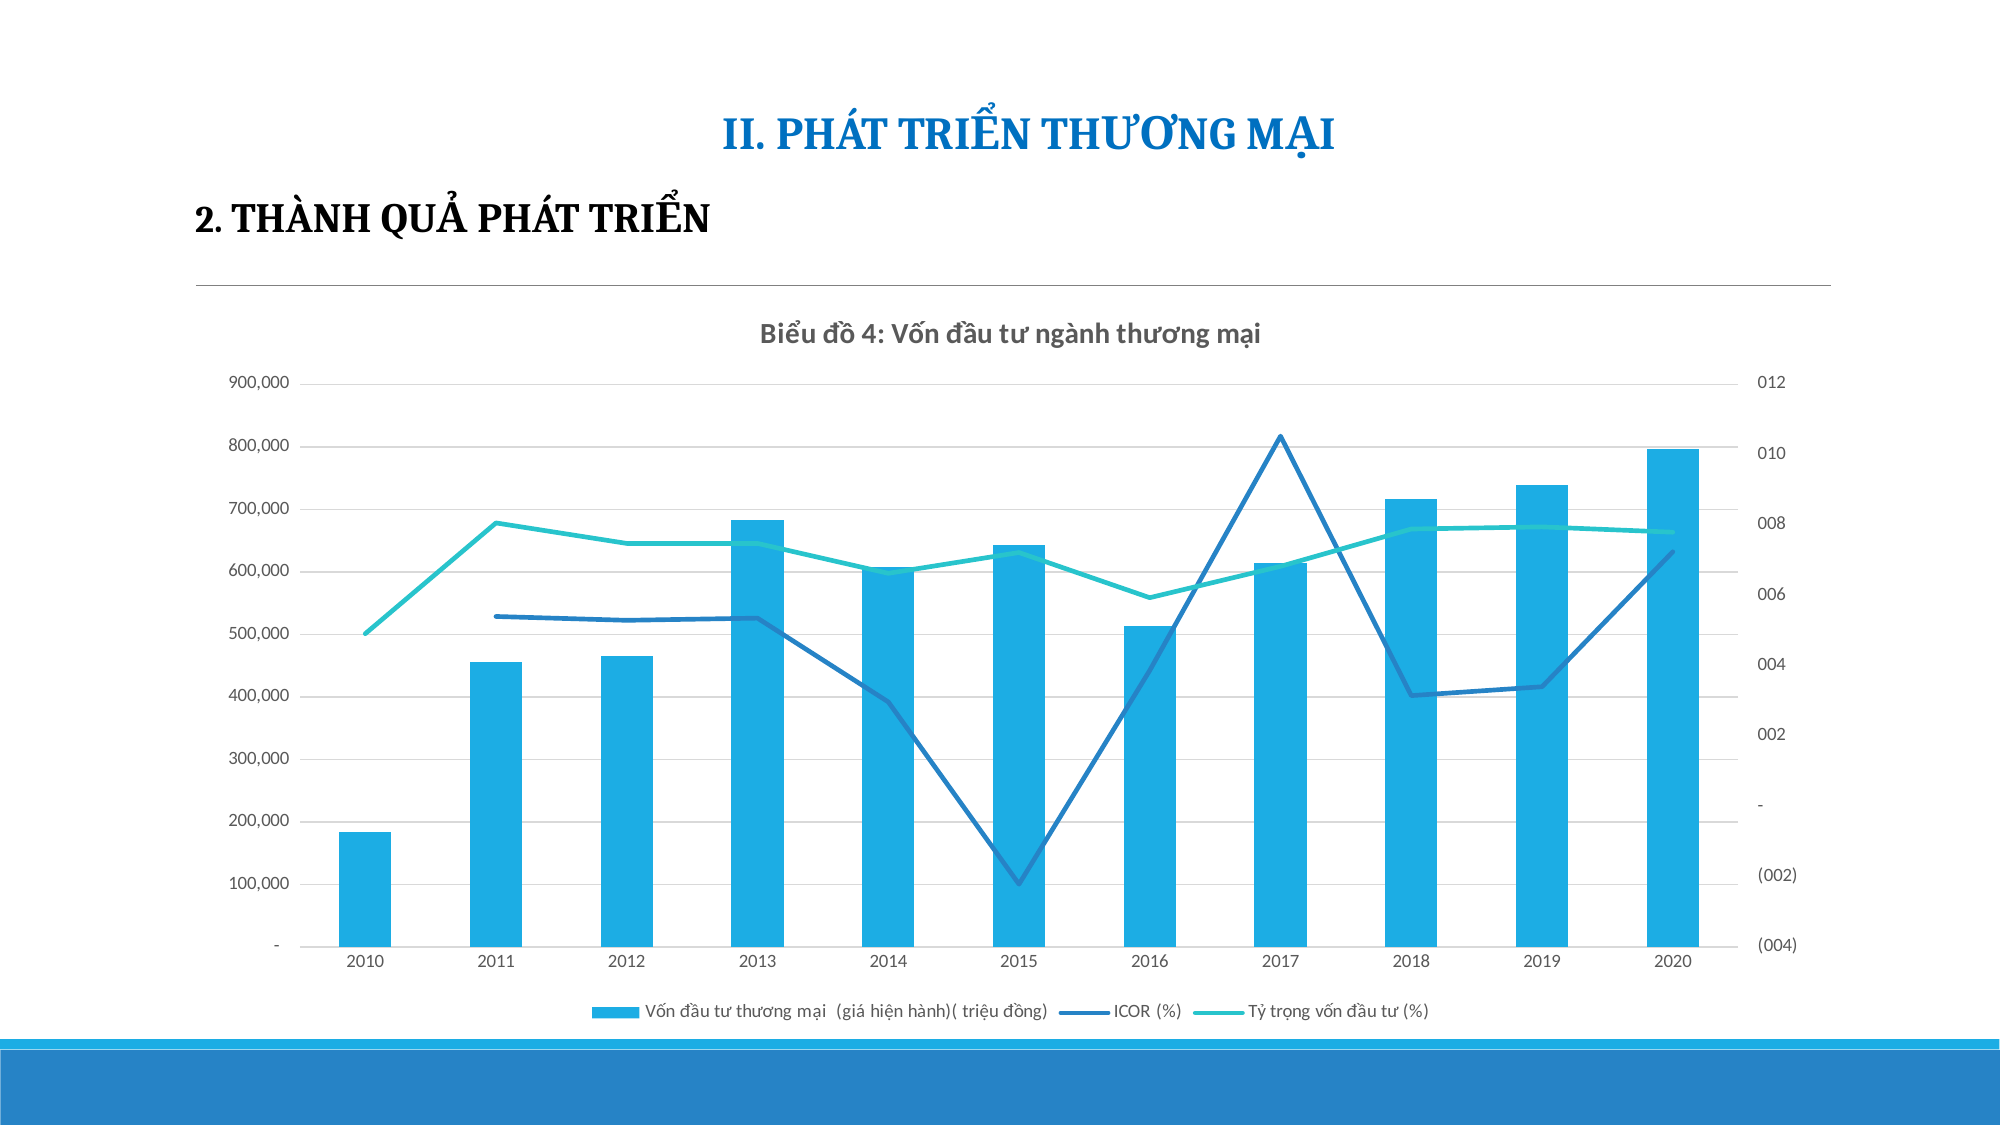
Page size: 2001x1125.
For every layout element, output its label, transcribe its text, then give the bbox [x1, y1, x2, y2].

text_box II. PHÁT TRIỂN THƯƠNG MẠI [707, 96, 1352, 167]
text_box 2. THÀNH QUẢ PHÁT TRIỂN [180, 183, 727, 249]
chart [190, 289, 1832, 1029]
